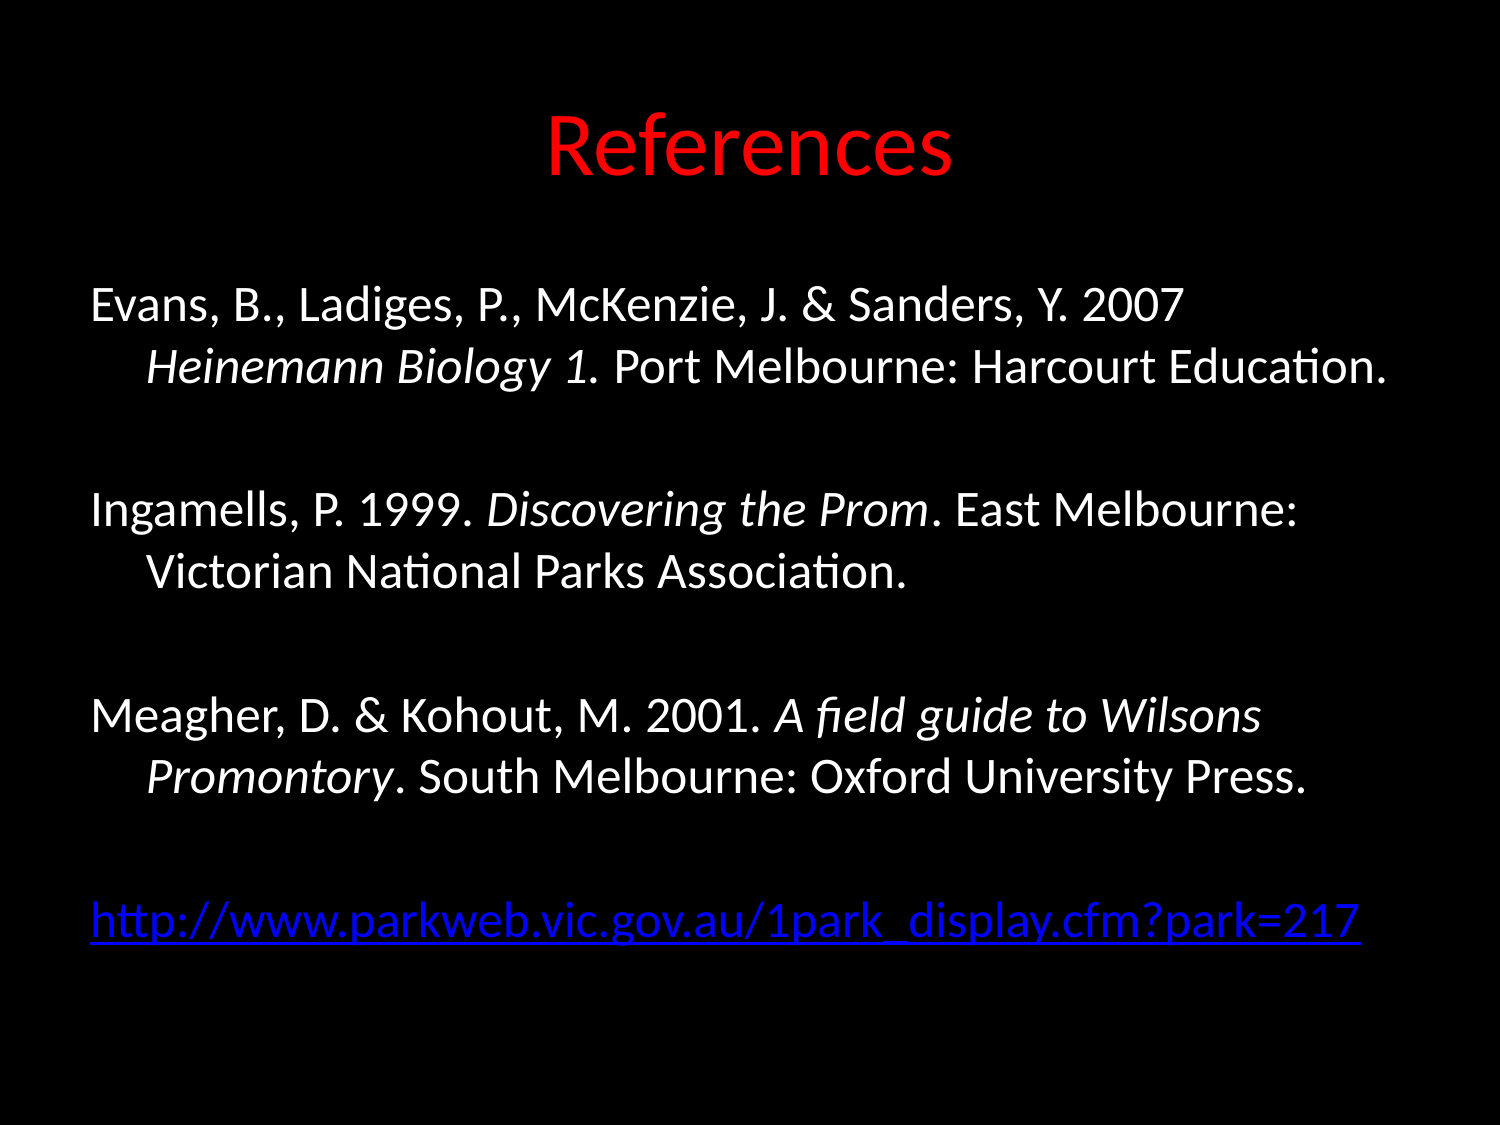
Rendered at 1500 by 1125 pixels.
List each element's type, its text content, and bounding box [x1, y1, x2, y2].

list Evans, B., Ladiges, P., McKenzie, J. & Sanders, Y. 2007 Heinemann Biology 1. Port Melbourne: Harcourt Education. Ingamells, P. 1999. Discovering the Prom. East Melbourne: Victorian National Parks Association. Meagher, D. & Kohout, M. 2001. A field guide to Wilsons Promontory. South Melbourne: Oxford University Press. http://www.parkweb.vic.gov.au/1park_display.cfm?park=217 [75, 262, 1425, 1005]
title References [75, 45, 1425, 233]
